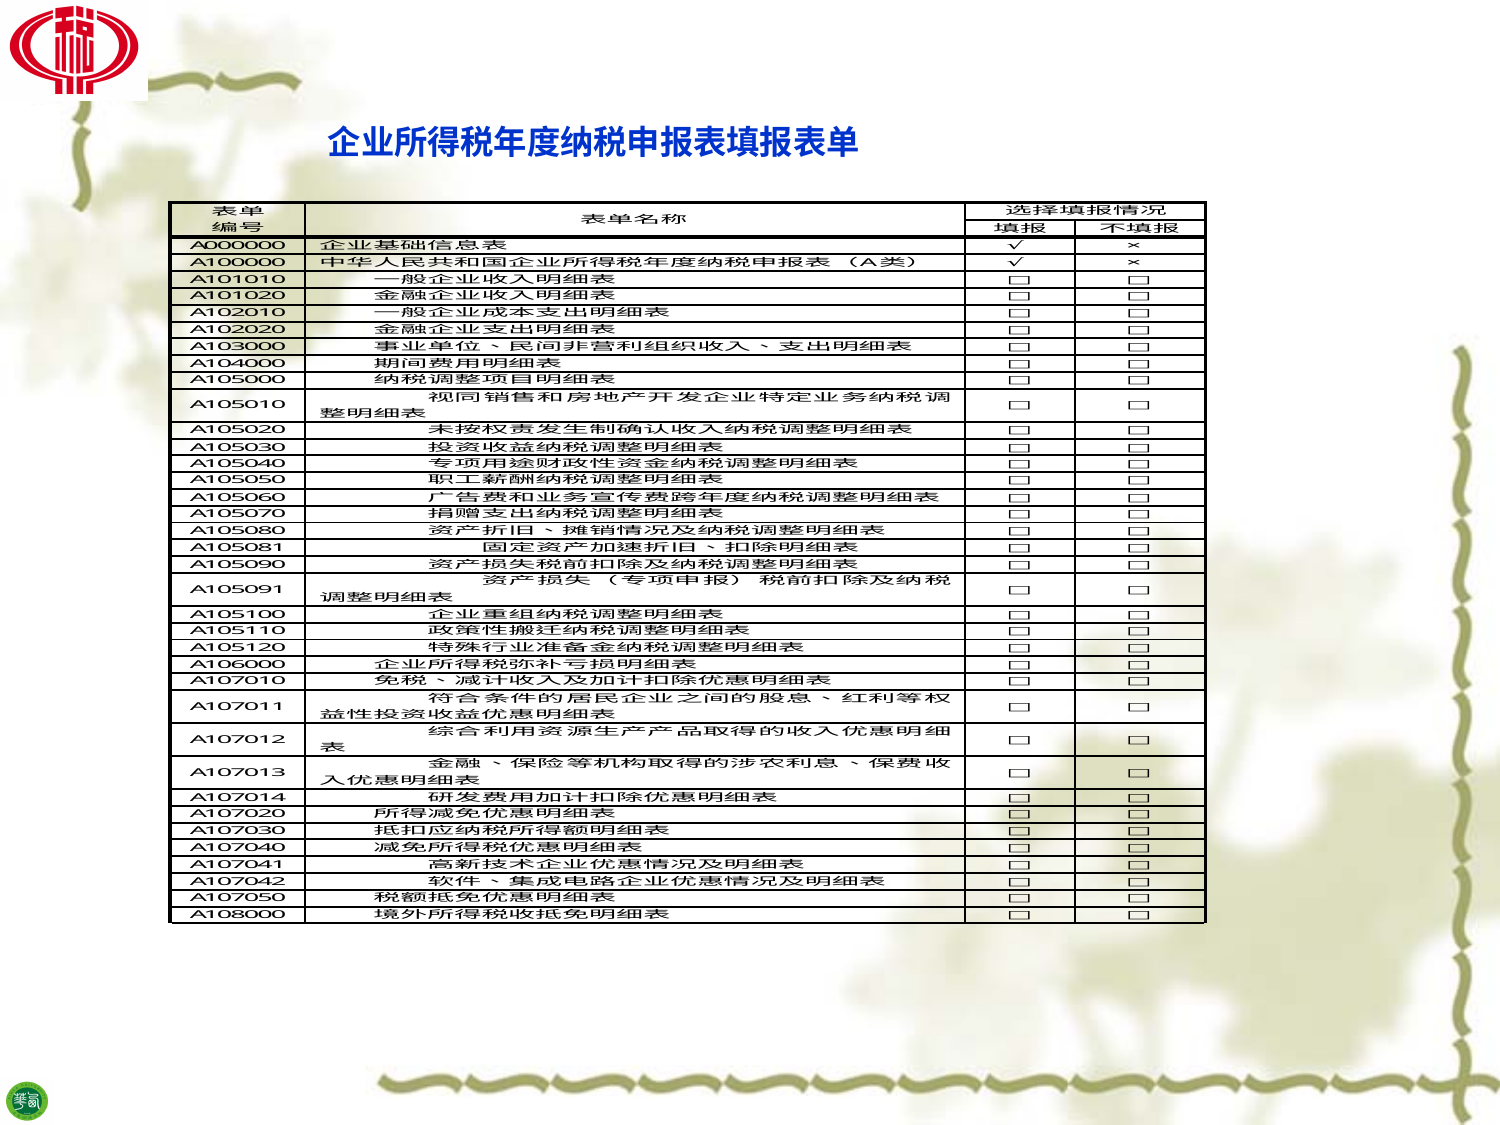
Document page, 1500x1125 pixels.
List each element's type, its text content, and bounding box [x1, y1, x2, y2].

text_box 企业所得税年度纳税申报表填报表单 [312, 113, 1147, 169]
picture [0, 0, 1500, 1125]
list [152, 201, 1476, 924]
